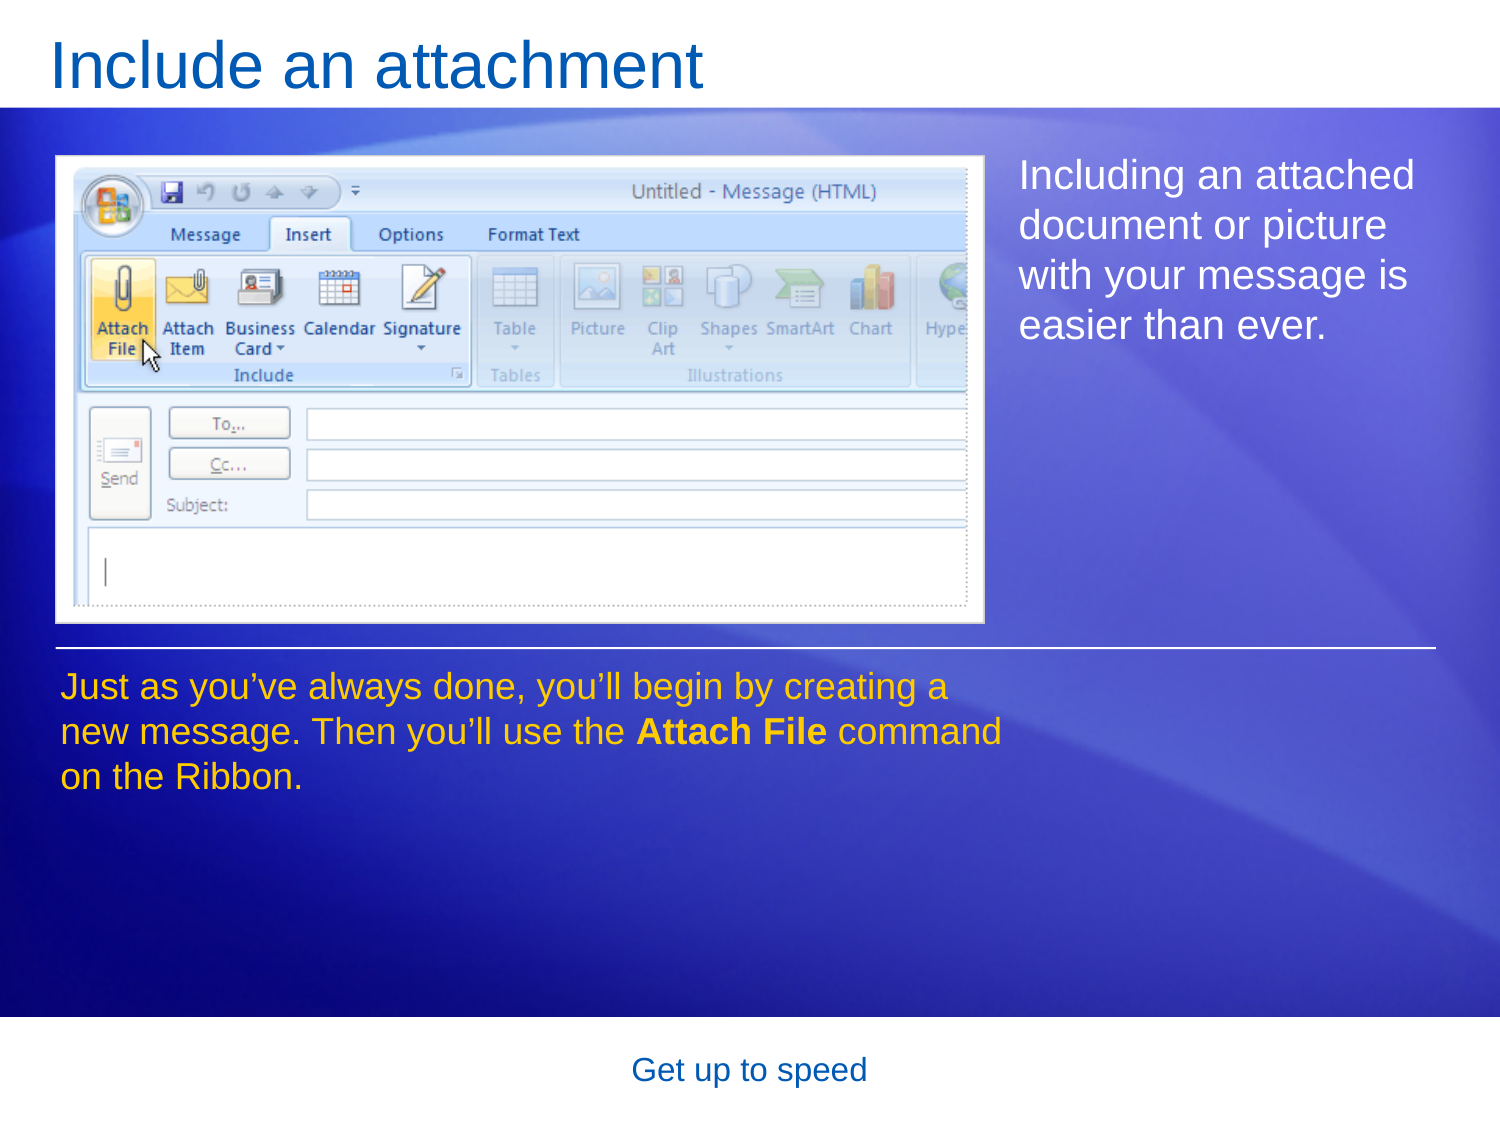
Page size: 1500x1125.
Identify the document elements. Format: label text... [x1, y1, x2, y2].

footer Get up to speed [445, 1016, 1055, 1096]
title Include an attachment [34, 11, 1352, 114]
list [55, 155, 985, 624]
text_box Just as you’ve always done, you’ll begin by creating a new message. Then you’ll use the Attach File command on the Ribbon. [45, 655, 1018, 854]
text_box Including an attached document or picture with your message is easier than ever. [1003, 140, 1454, 361]
picture [0, 108, 1500, 1017]
